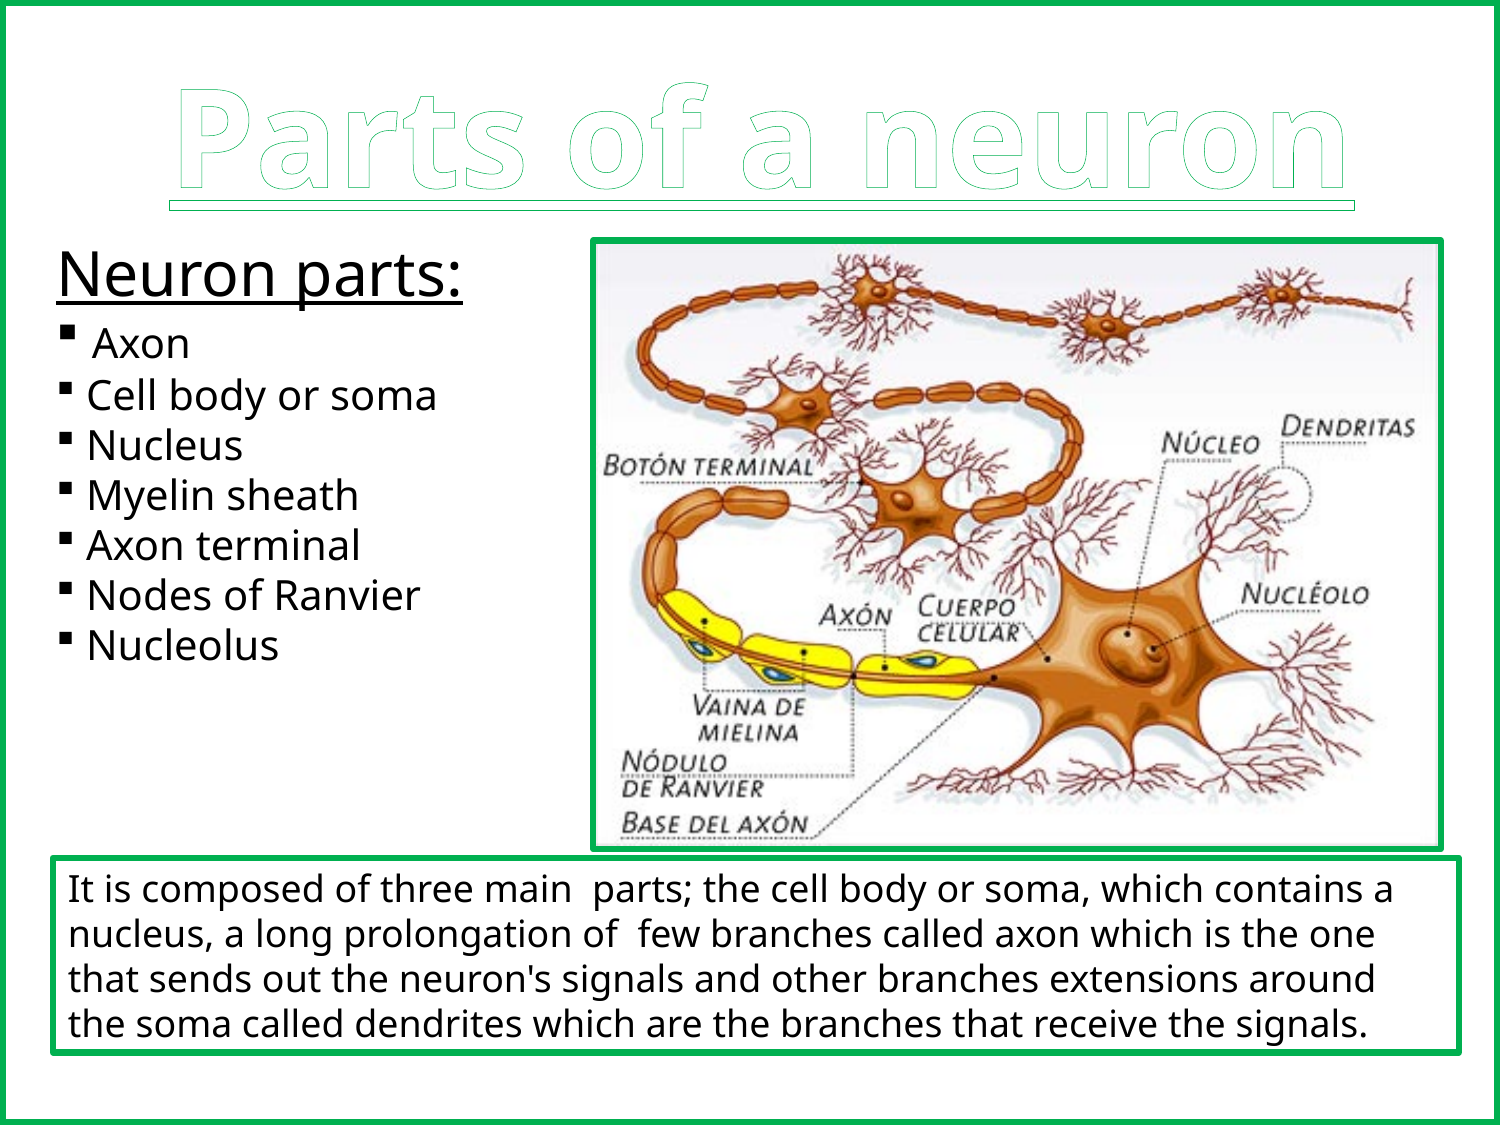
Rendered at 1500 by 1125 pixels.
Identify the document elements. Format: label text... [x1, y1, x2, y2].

text_box [0, 0, 1500, 1125]
picture [596, 243, 1438, 847]
text_box Parts of a neuron [153, 42, 1369, 223]
text_box Neuron parts: Axon Cell body or soma Nucleus Myelin sheath Axon terminal Nodes of Ranvier Nucleolus [41, 226, 1424, 677]
text_box It is composed of three main parts; the cell body or soma, which contains a nucleus, a long prolongation of few branches called axon which is the one that sends out the neuron's signals and other branches extensions around the soma called dendrites which are the branches that receive the signals. [53, 857, 1459, 1053]
